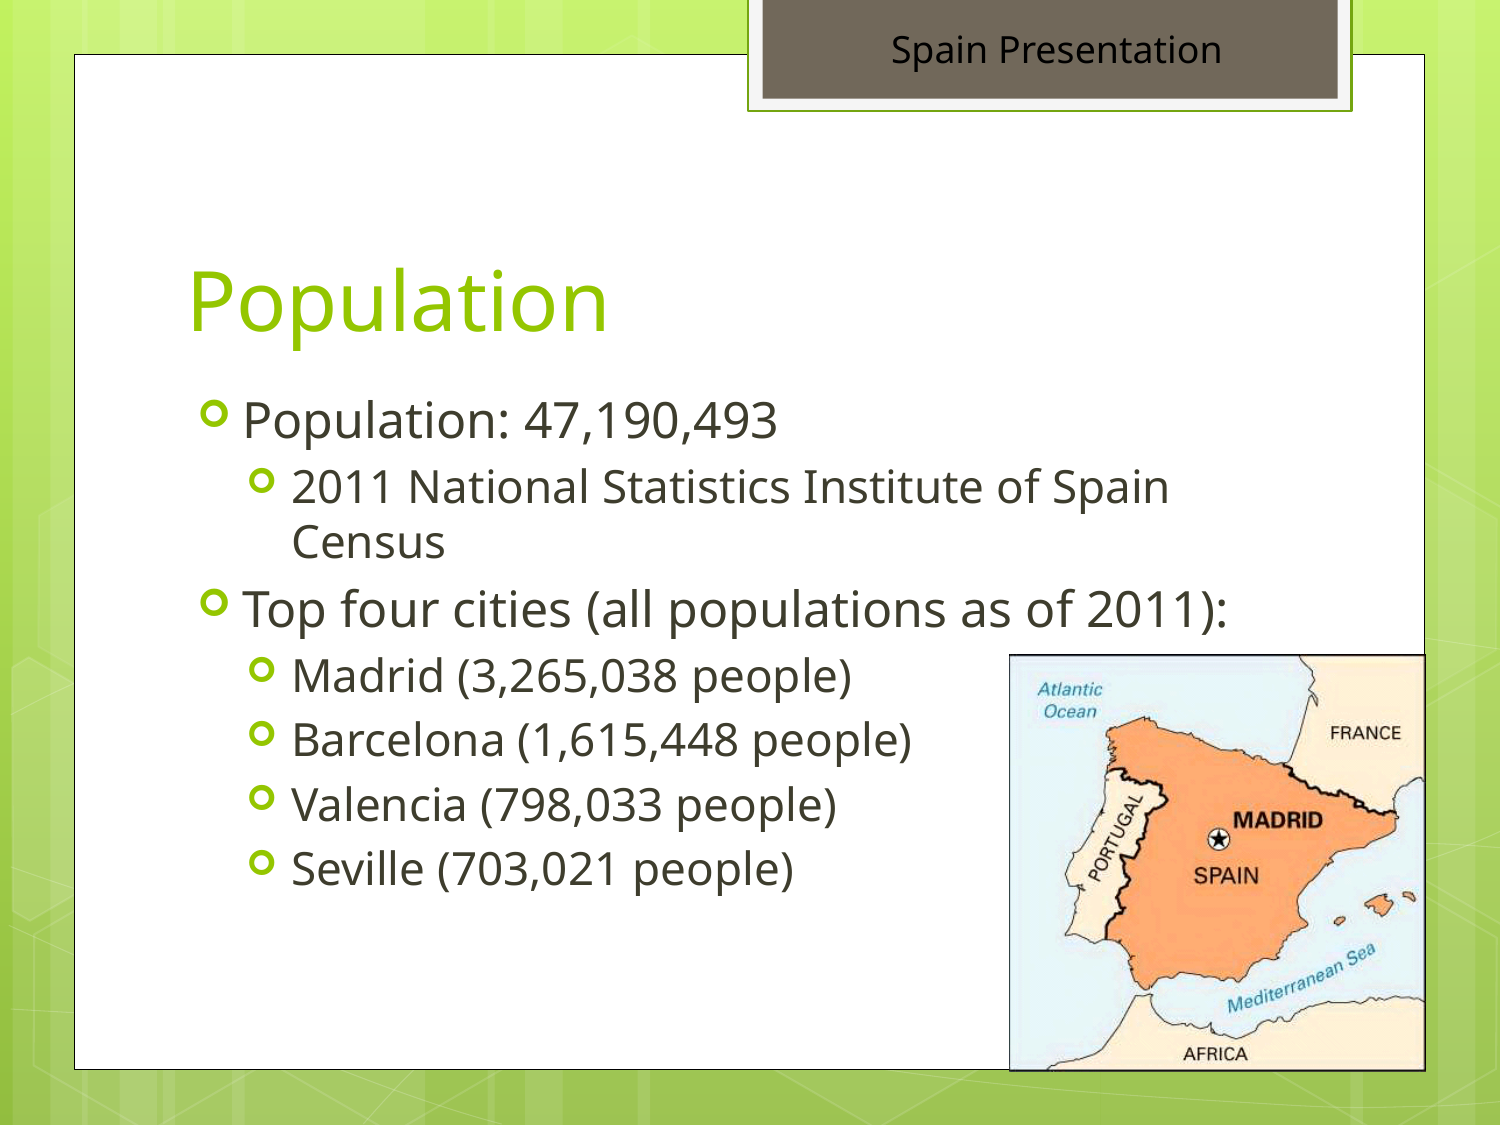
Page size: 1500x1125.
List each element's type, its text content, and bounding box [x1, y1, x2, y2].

picture [1009, 654, 1427, 1072]
list Population: 47,190,493 2011 National Statistics Institute of Spain Census Top four cities (all populations as of 2011): Madrid (3,265,038 people) Barcelona (1,615,448 people) Valencia (798,033 people) Seville (703,021 people) [171, 381, 1283, 957]
title Population [171, 168, 1324, 357]
text_box Spain Presentation [773, 19, 1341, 79]
